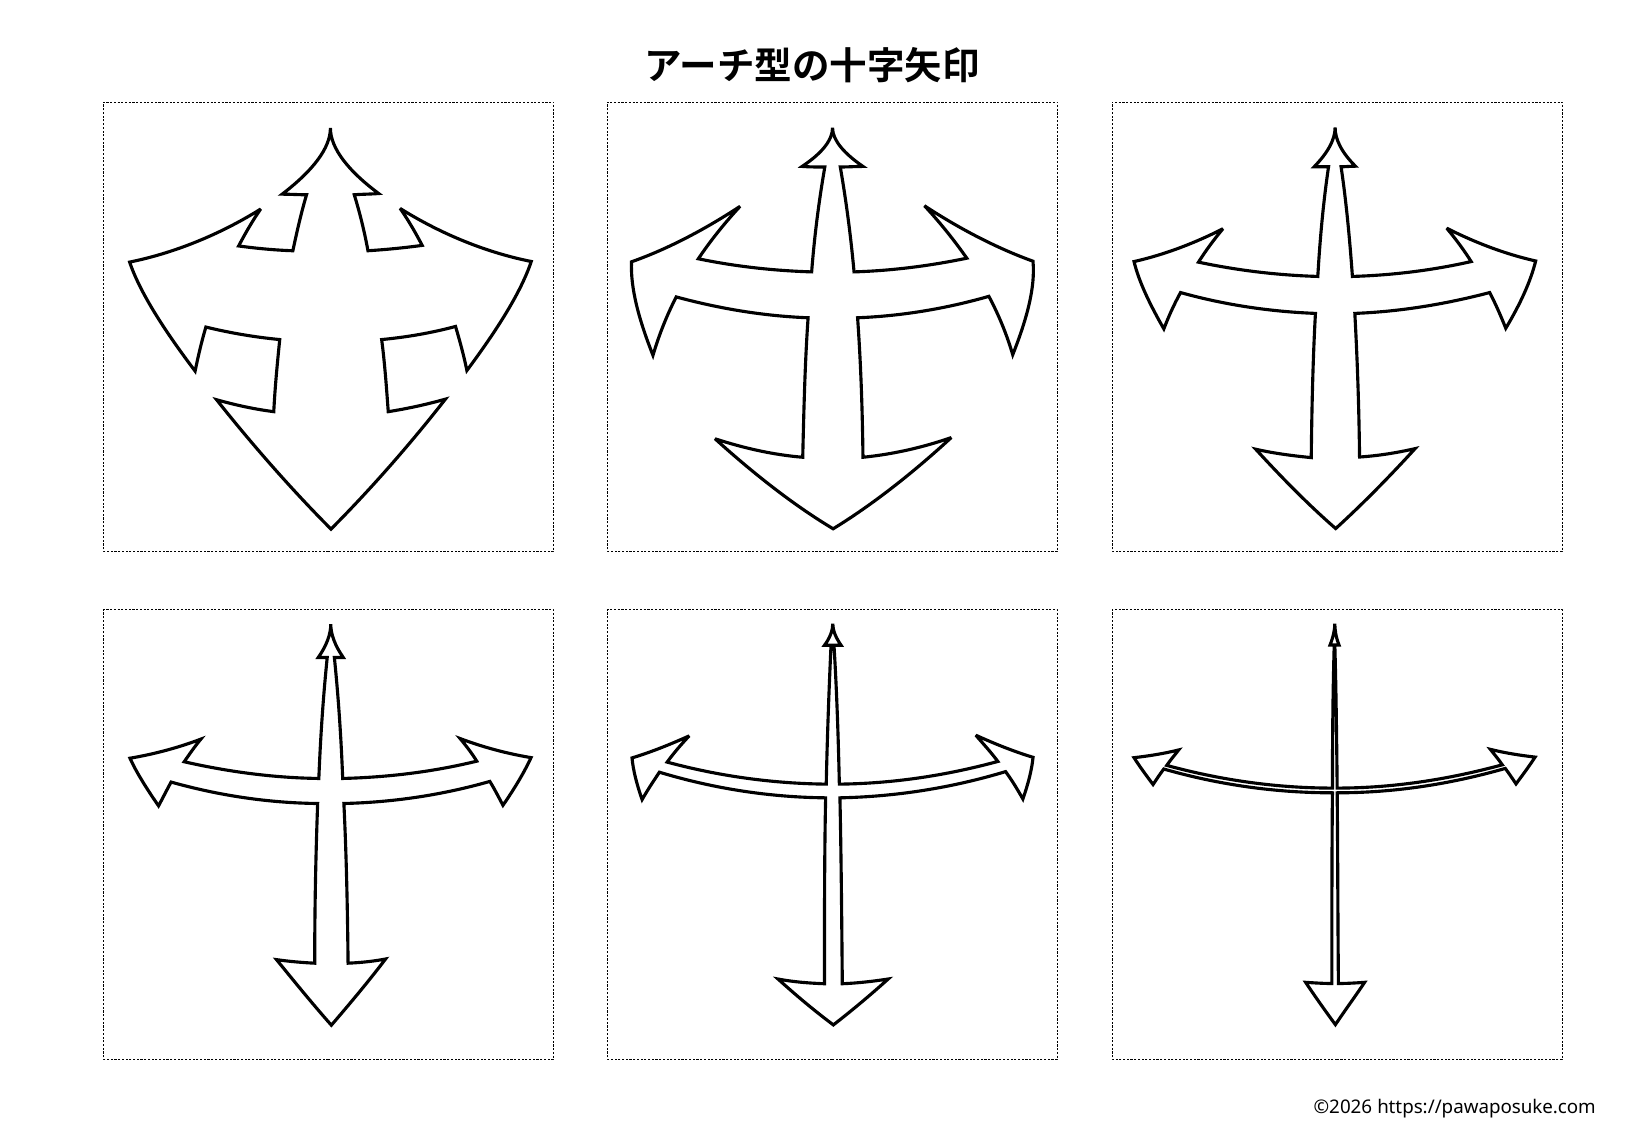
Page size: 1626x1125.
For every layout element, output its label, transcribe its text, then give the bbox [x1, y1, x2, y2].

text_box [1134, 127, 1536, 529]
text_box [129, 128, 532, 530]
text_box [631, 127, 1034, 529]
text_box [632, 623, 1034, 1025]
text_box [129, 624, 532, 1026]
text_box [1134, 623, 1536, 1025]
text_box アーチ型の十字矢印 [629, 34, 995, 95]
